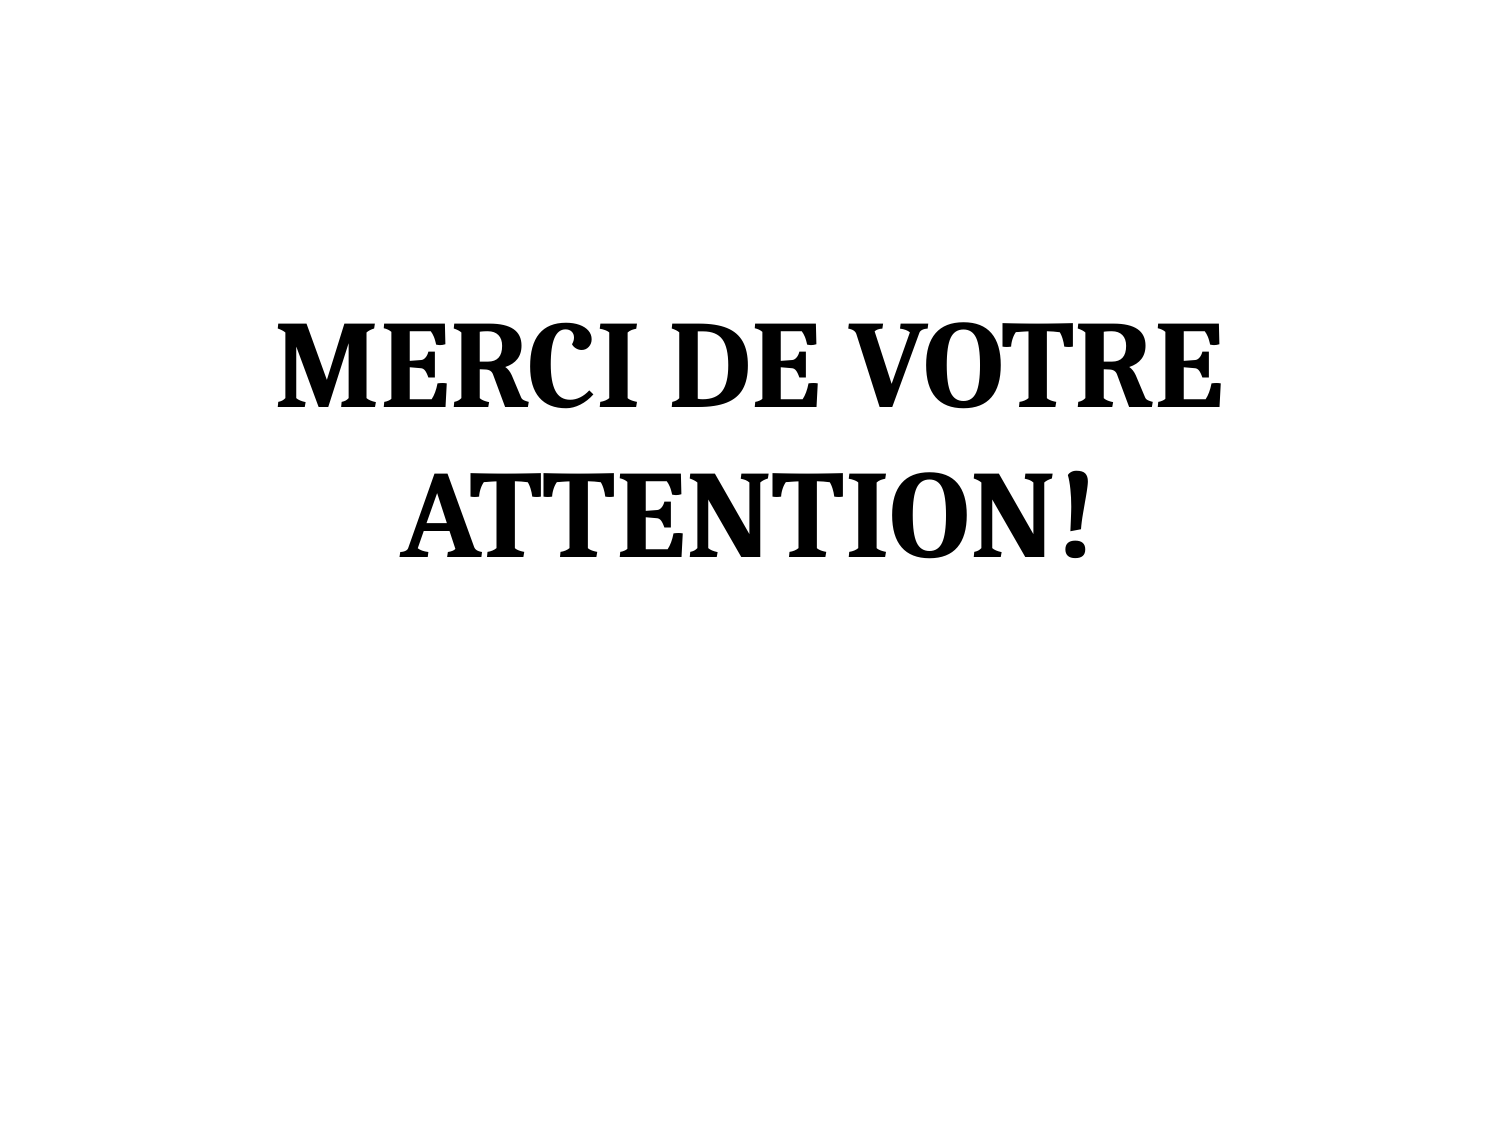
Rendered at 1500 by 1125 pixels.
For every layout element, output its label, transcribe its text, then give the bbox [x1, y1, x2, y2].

text_box MERCI DE VOTRE ATTENTION! [0, 274, 1500, 590]
